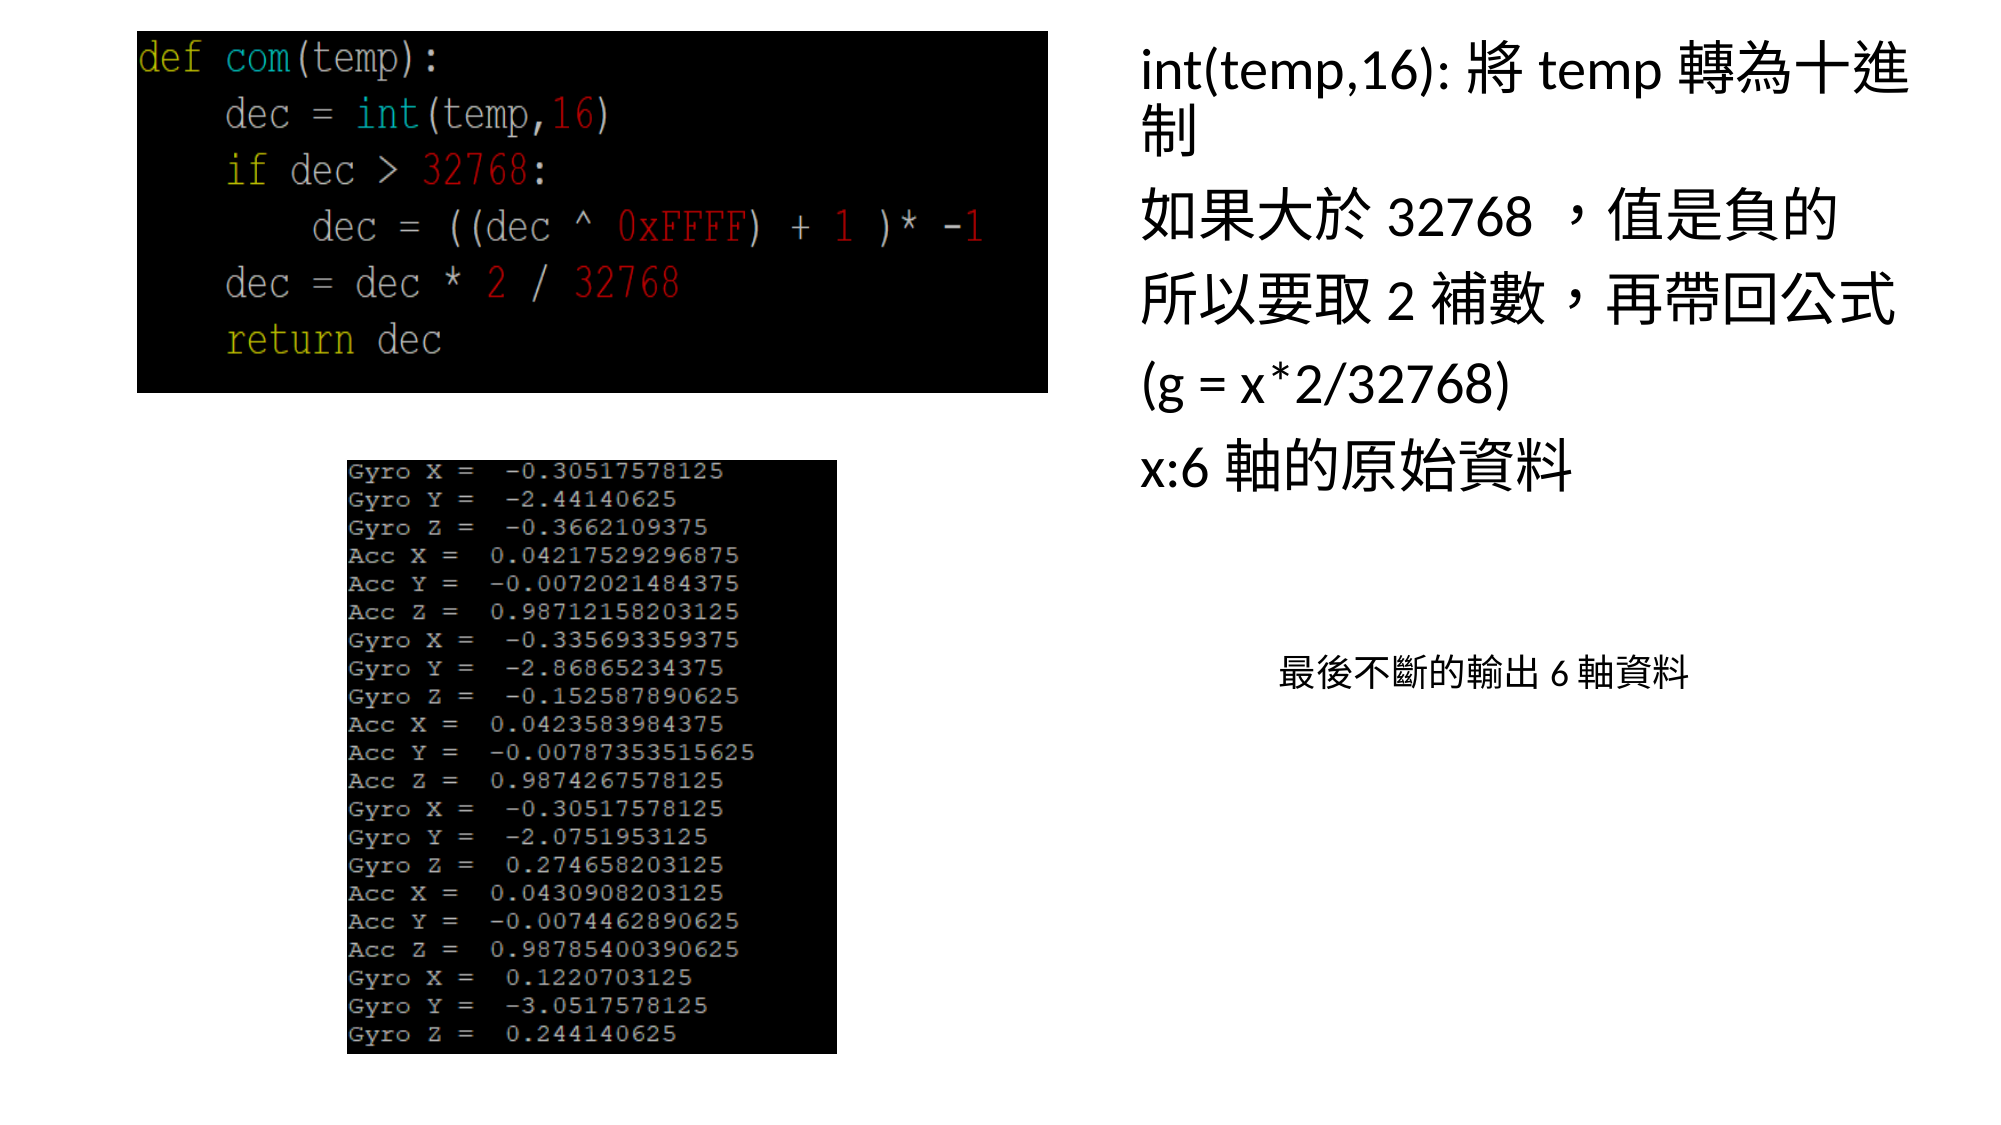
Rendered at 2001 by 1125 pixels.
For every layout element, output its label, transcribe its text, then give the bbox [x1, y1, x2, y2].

picture [137, 31, 1048, 393]
text_box 最後不斷的輸出6軸資料 [1263, 641, 1706, 702]
picture [347, 460, 837, 1054]
list int(temp,16):將temp轉為十進制 如果大於32768，值是負的 所以要取2補數，再帶回公式 (g = x*2/32768) x:6軸的原始資料 [1125, 31, 1975, 1014]
